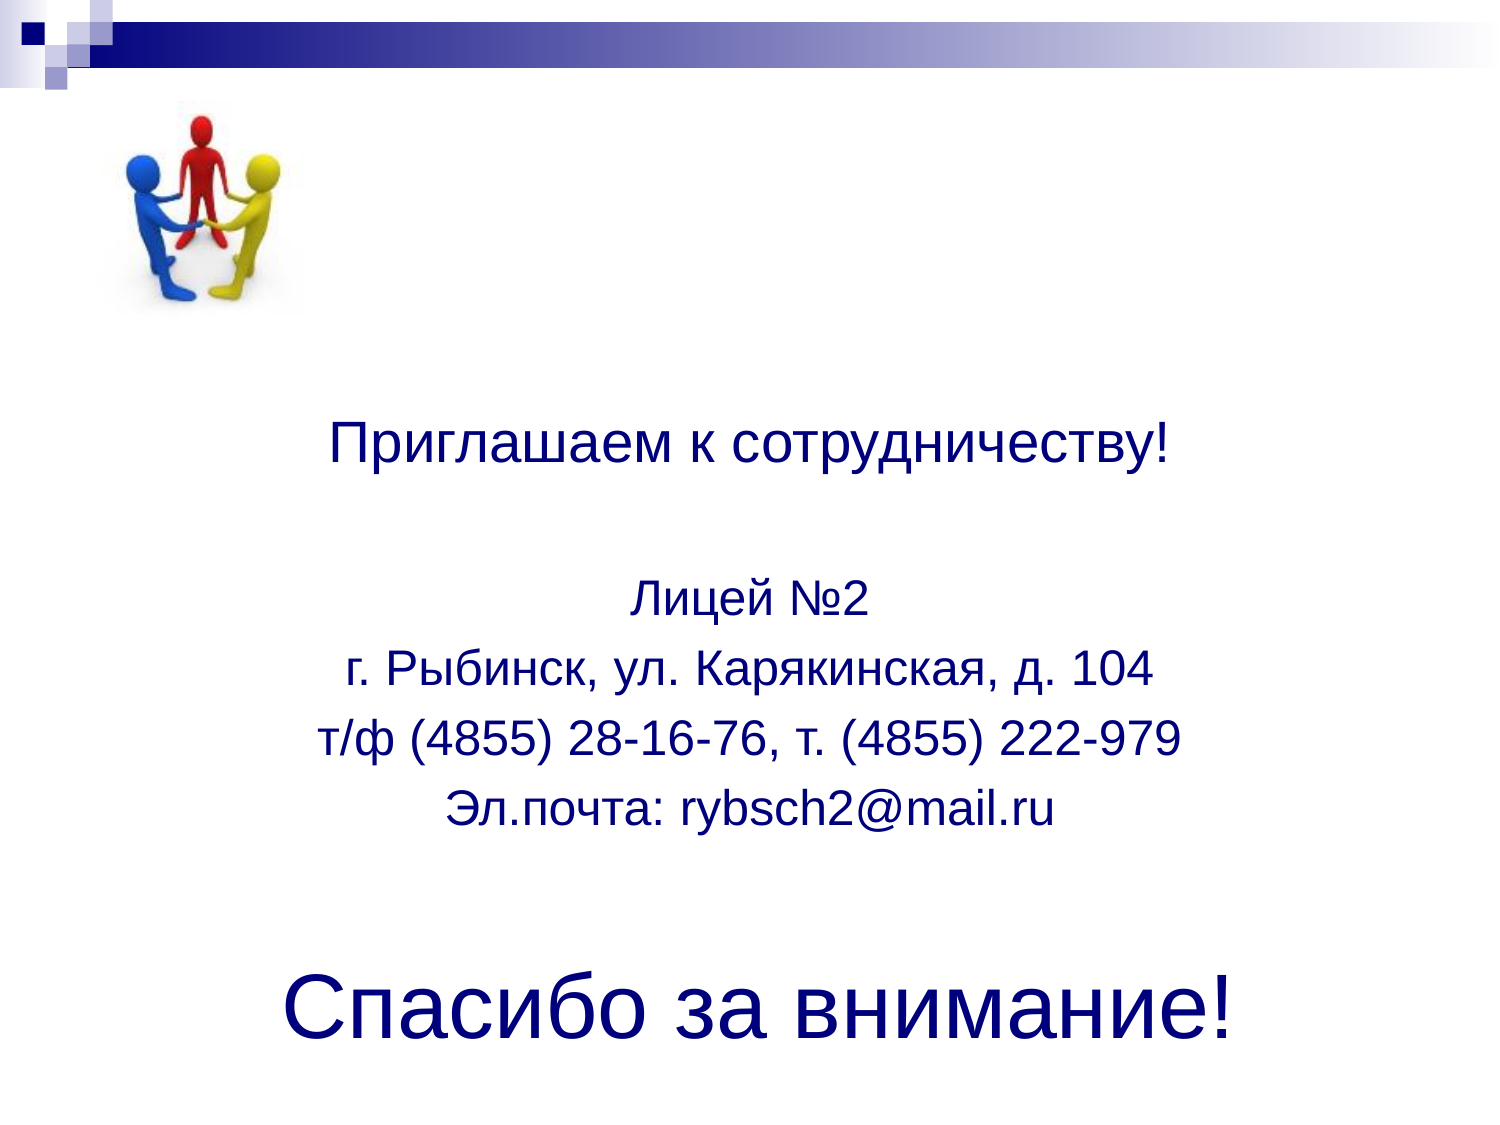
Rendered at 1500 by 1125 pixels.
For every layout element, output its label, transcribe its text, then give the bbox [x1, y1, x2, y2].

picture [52, 101, 351, 325]
list Приглашаем к сотрудничеству! Лицей №2 г. Рыбинск, ул. Карякинская, д. 104 т/ф (4855) 28-16-76, т. (4855) 222-979 Эл.почта: rybsch2@mail.ru Спасибо за внимание! [75, 324, 1425, 963]
